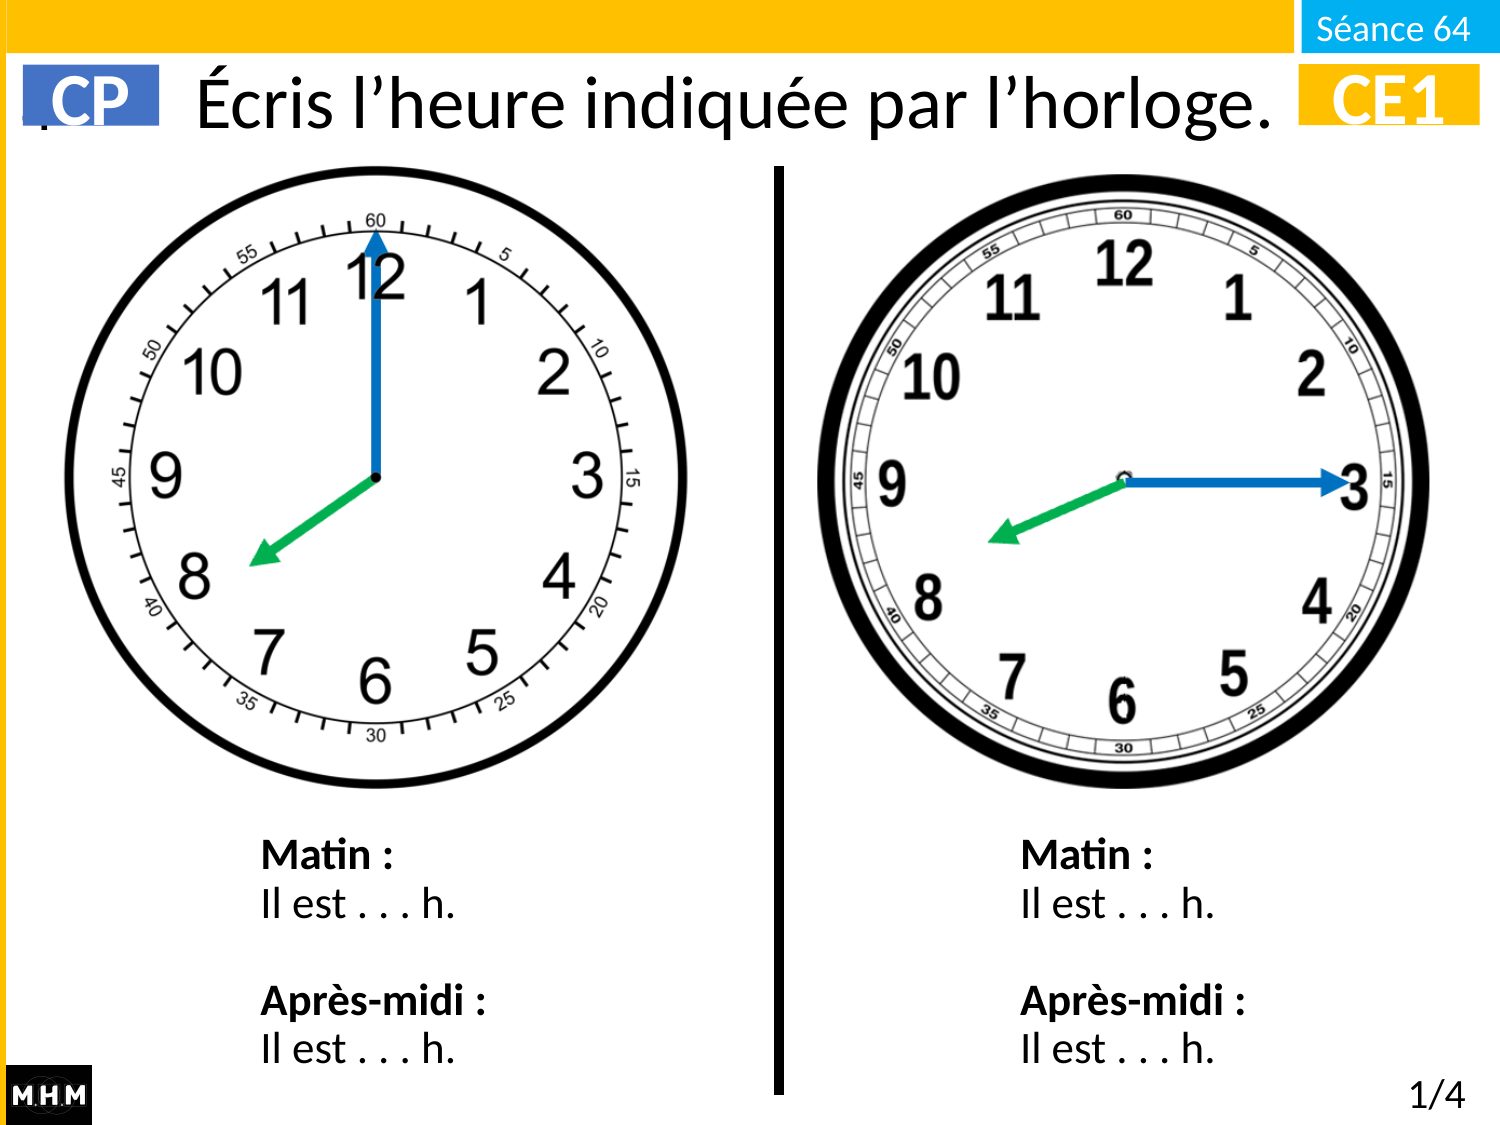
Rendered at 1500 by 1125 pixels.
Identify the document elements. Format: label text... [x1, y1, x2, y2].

text_box CE1 [1298, 63, 1481, 126]
list 1/4 [1373, 1064, 1500, 1125]
title Écris l’heure indiquée par l’horloge. [179, 54, 1474, 154]
text_box Matin : Il est . . . h. Après-midi : Il est . . . h. [245, 822, 598, 1082]
text_box CP [22, 64, 160, 127]
picture [799, 157, 1464, 804]
picture [42, 153, 707, 802]
picture [6, 1065, 92, 1125]
text_box Matin : Il est . . . h. Après-midi : Il est . . . h. [1005, 822, 1358, 1082]
